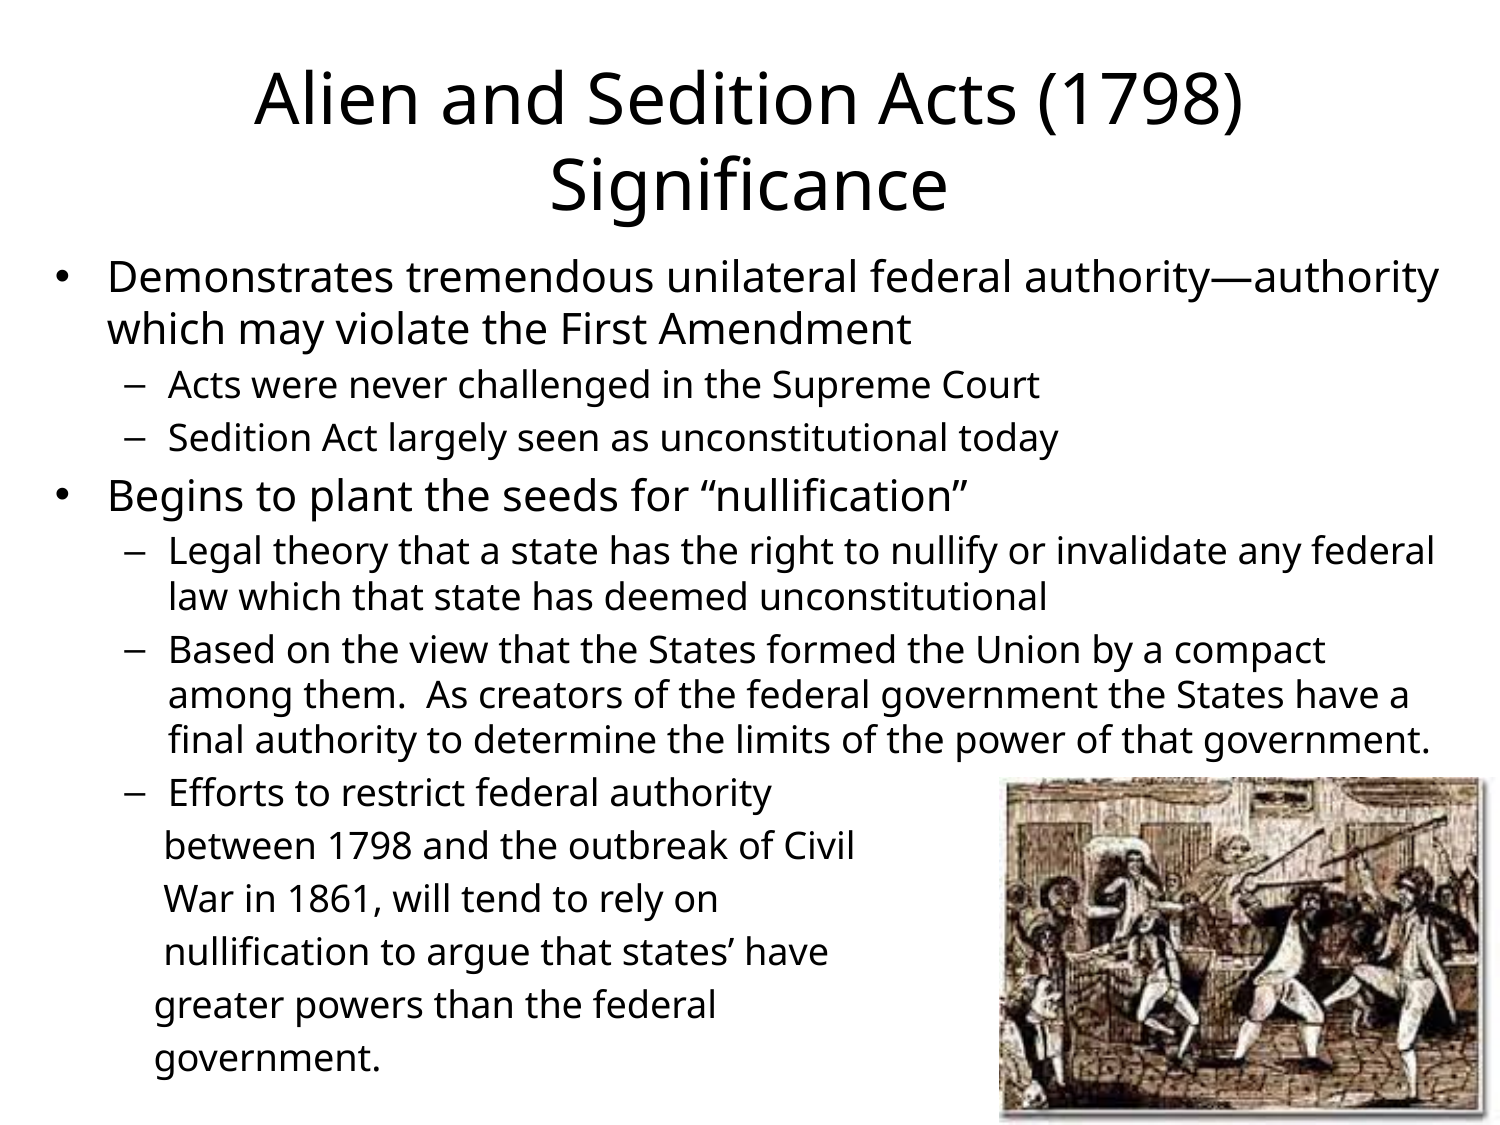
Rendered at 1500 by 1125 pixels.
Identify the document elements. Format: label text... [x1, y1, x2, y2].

list Demonstrates tremendous unilateral federal authority—authority which may violate the First Amendment Acts were never challenged in the Supreme Court Sedition Act largely seen as unconstitutional today Begins to plant the seeds for “nullification” Legal theory that a state has the right to nullify or invalidate any federal law which that state has deemed unconstitutional Based on the view that the States formed the Union by a compact among them. As creators of the federal government the States have a final authority to determine the limits of the power of that government. Efforts to restrict federal authority between 1798 and the outbreak of Civil War in 1861, will tend to rely on nullification to argue that states’ have greater powers than the federal government. [39, 241, 1468, 1100]
title Alien and Sedition Acts (1798) Significance [75, 45, 1425, 233]
picture [999, 776, 1500, 1125]
